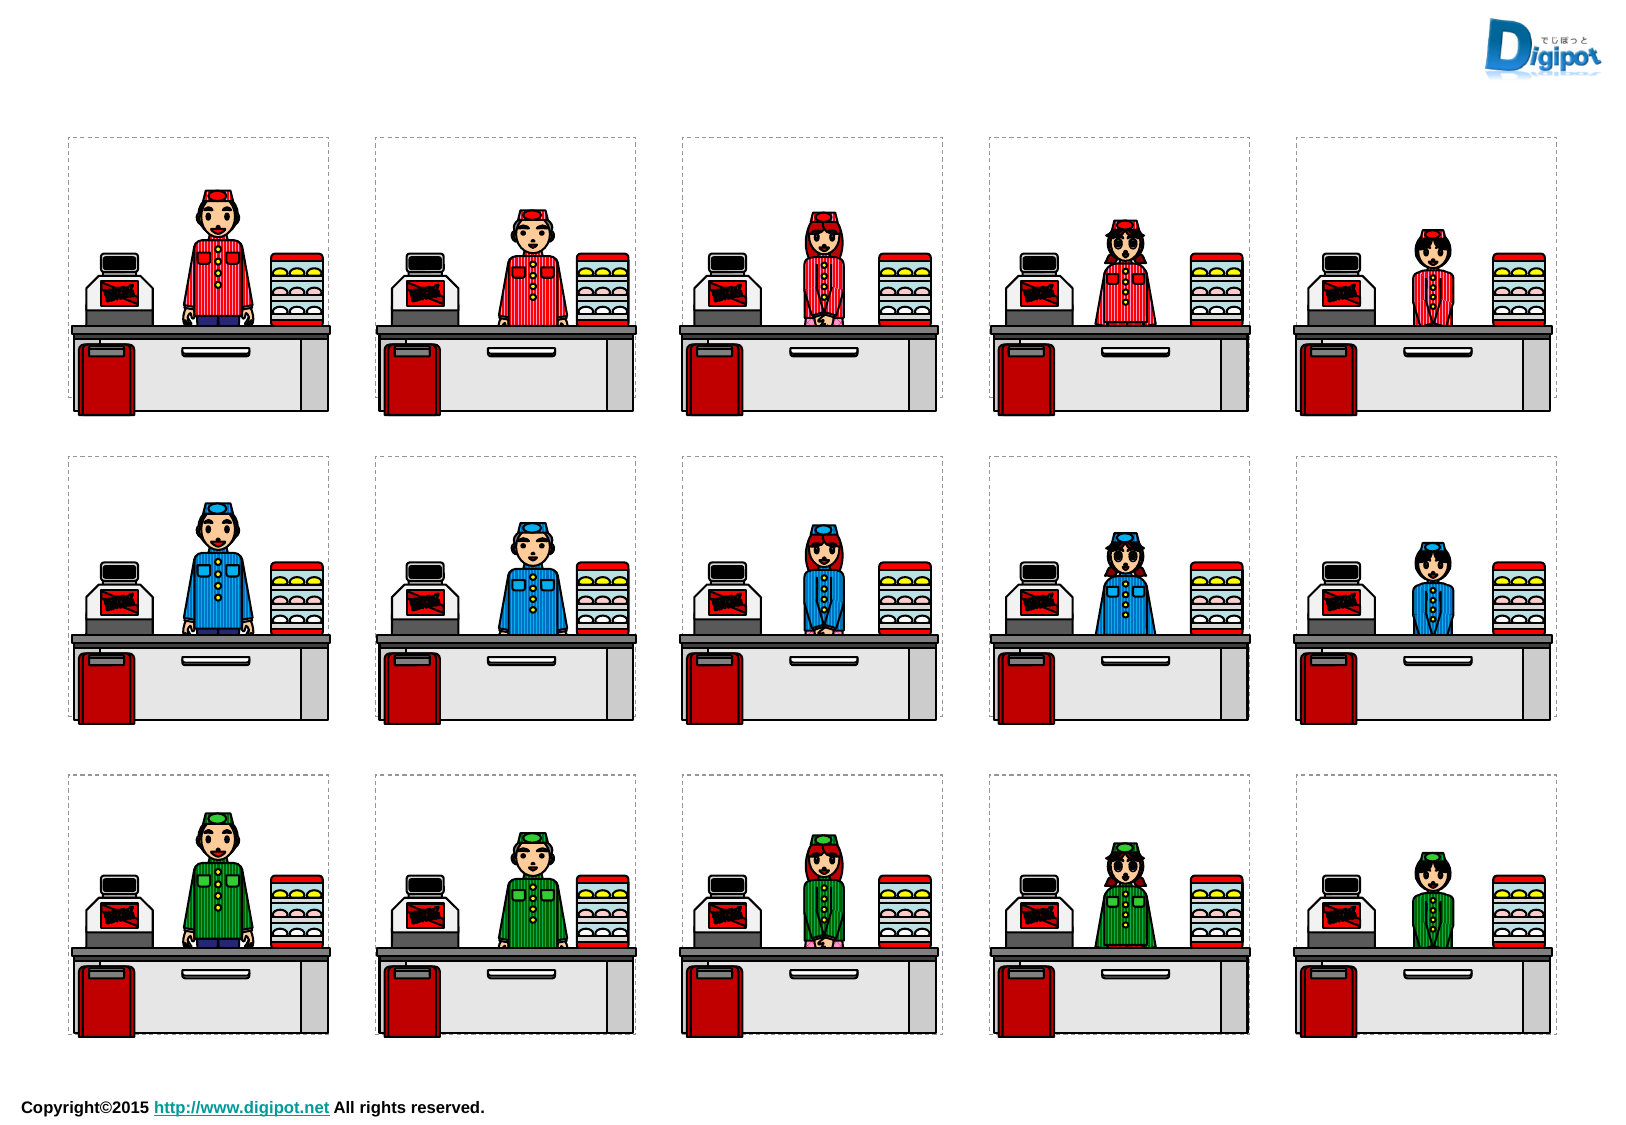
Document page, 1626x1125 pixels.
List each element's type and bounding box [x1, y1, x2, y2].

text_box [801, 525, 847, 560]
text_box [1098, 220, 1153, 252]
text_box [71, 875, 331, 1038]
text_box [1098, 532, 1153, 560]
text_box [991, 253, 1250, 416]
text_box [991, 562, 1250, 725]
text_box [1293, 875, 1553, 1038]
text_box [1412, 852, 1454, 874]
text_box [501, 832, 565, 874]
text_box [1412, 542, 1454, 560]
text_box [187, 813, 250, 874]
text_box [1412, 229, 1454, 252]
text_box [1293, 253, 1553, 416]
text_box [376, 875, 636, 1038]
text_box [501, 522, 565, 560]
text_box [1293, 562, 1553, 725]
text_box [991, 875, 1250, 1038]
text_box [187, 503, 250, 560]
text_box [801, 212, 847, 252]
text_box [801, 835, 847, 874]
text_box [679, 253, 939, 416]
text_box [501, 210, 565, 252]
text_box [376, 253, 636, 416]
text_box [679, 562, 939, 725]
picture [1485, 18, 1602, 82]
text_box [376, 562, 636, 725]
text_box [679, 875, 939, 1038]
text_box [1098, 843, 1153, 874]
text_box [71, 253, 331, 416]
text_box [187, 190, 250, 252]
text_box [71, 562, 331, 725]
